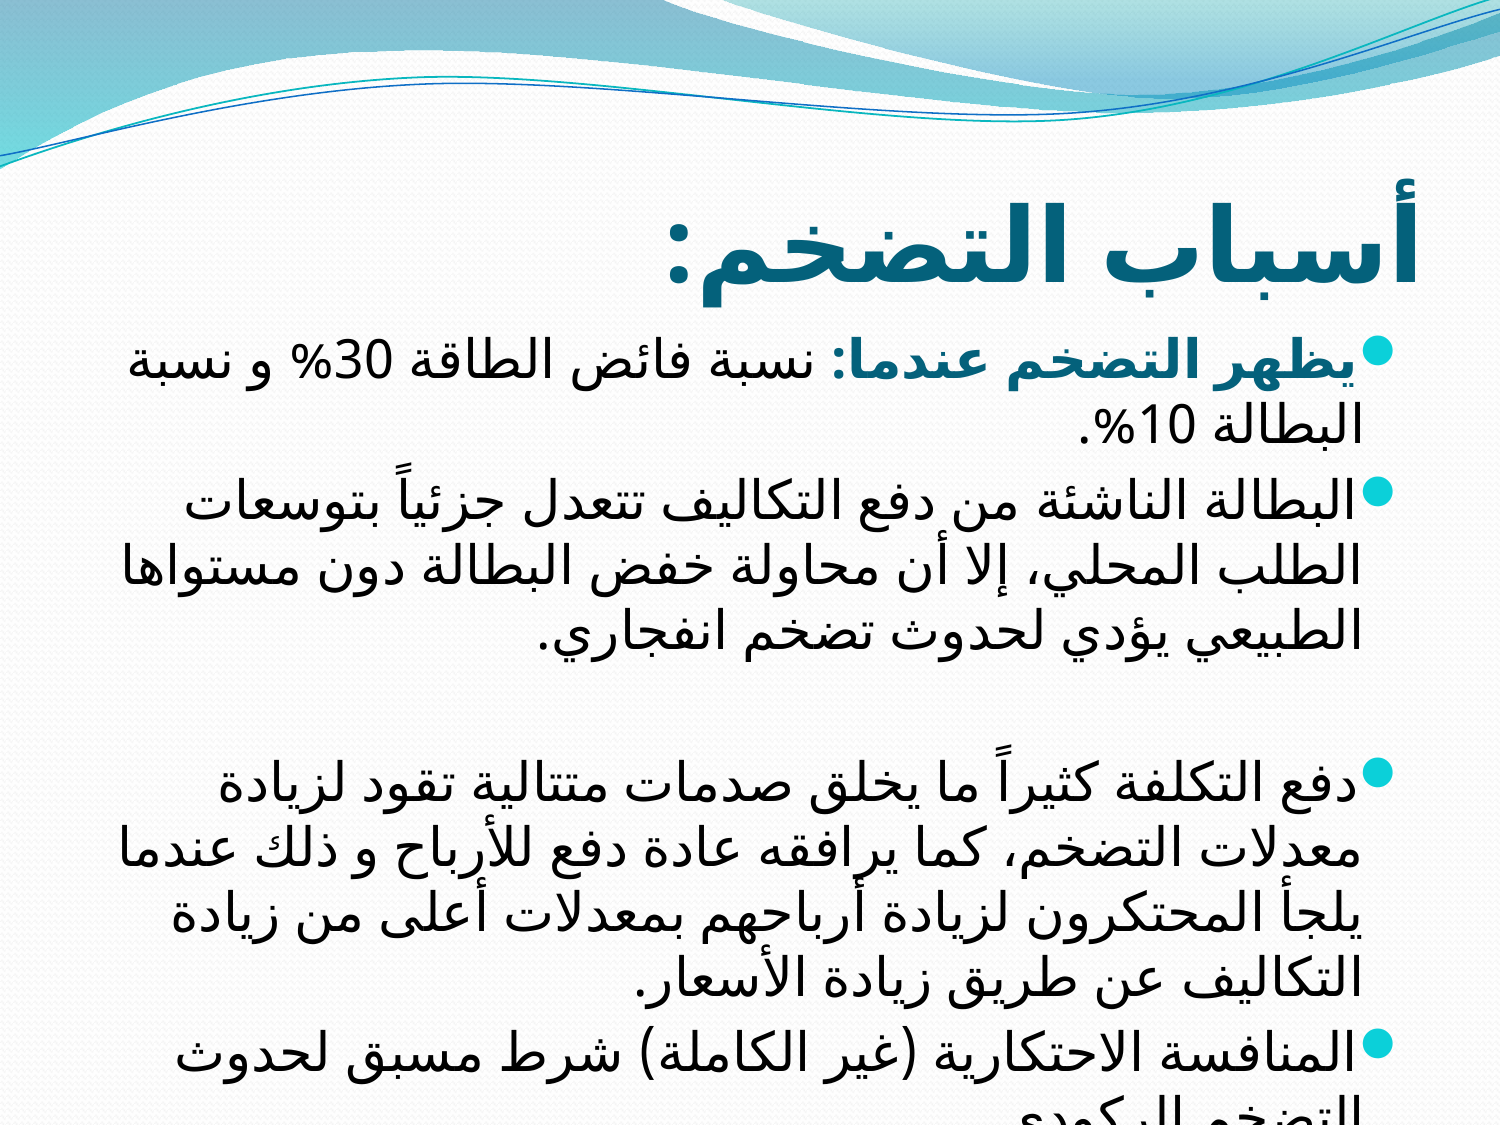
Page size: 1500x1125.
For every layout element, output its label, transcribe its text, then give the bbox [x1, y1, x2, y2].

list يظهر التضخم عندما: نسبة فائض الطاقة 30% و نسبة البطالة 10%. البطالة الناشئة من دفع التكاليف تتعدل جزئياً بتوسعات الطلب المحلي، إلا أن محاولة خفض البطالة دون مستواها الطبيعي يؤدي لحدوث تضخم انفجاري. دفع التكلفة كثيراً ما يخلق صدمات متتالية تقود لزيادة معدلات التضخم، كما يرافقه عادة دفع للأرباح و ذلك عندما يلجأ المحتكرون لزيادة أرباحهم بمعدلات أعلى من زيادة التكاليف عن طريق زيادة الأسعار. المنافسة الاحتكارية (غير الكاملة) شرط مسبق لحدوث التضخم الركودي. [75, 317, 1425, 1038]
footer [437, 1042, 988, 1103]
title أسباب التضخم: [75, 115, 1425, 303]
